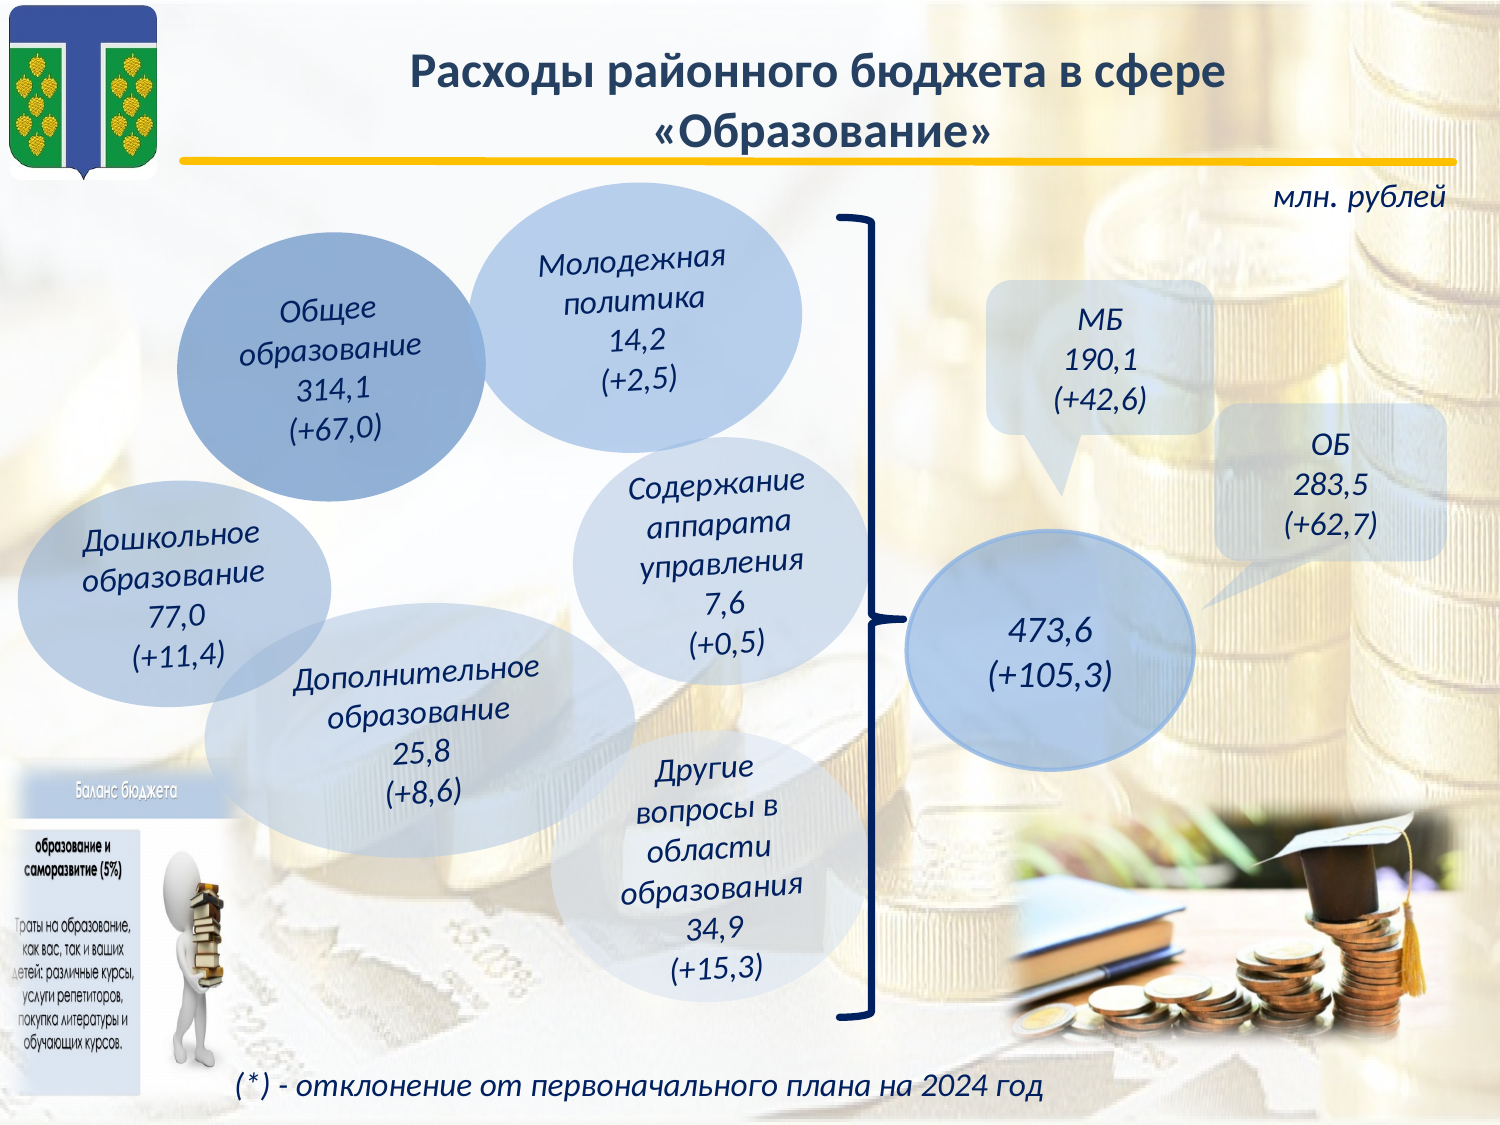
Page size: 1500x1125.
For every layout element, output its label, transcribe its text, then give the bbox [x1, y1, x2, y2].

text_box 473,6 (+105,3) [904, 528, 1196, 772]
picture [997, 793, 1474, 1051]
text_box Общее образование 314,1 (+67,0) [175, 230, 486, 504]
title Расходы районного бюджета в сфере «Образование» [183, 45, 1454, 149]
text_box Дошкольное образование 77,0 (+11,4) [15, 478, 334, 710]
text_box Содержание аппарата управления 7,6 (+0,5) [570, 435, 839, 688]
text_box Дополнительное образование 25,8 (+8,6) [202, 600, 638, 860]
text_box Молодежная политика 14,2 (+2,5) [466, 180, 805, 456]
text_box (*) - отклонение от первоначального плана на 2024 год [257, 1055, 1096, 1111]
text_box МБ 190,1 (+42,6) [984, 277, 1217, 499]
text_box Другие вопросы в области образования 34,9 (+15,3) [548, 728, 839, 1005]
text_box млн. рублей [1257, 162, 1500, 223]
text_box ОБ 283,5 (+62,7) [1198, 401, 1450, 612]
picture [8, 5, 158, 181]
text_box [838, 216, 905, 1019]
picture [0, 750, 254, 1124]
